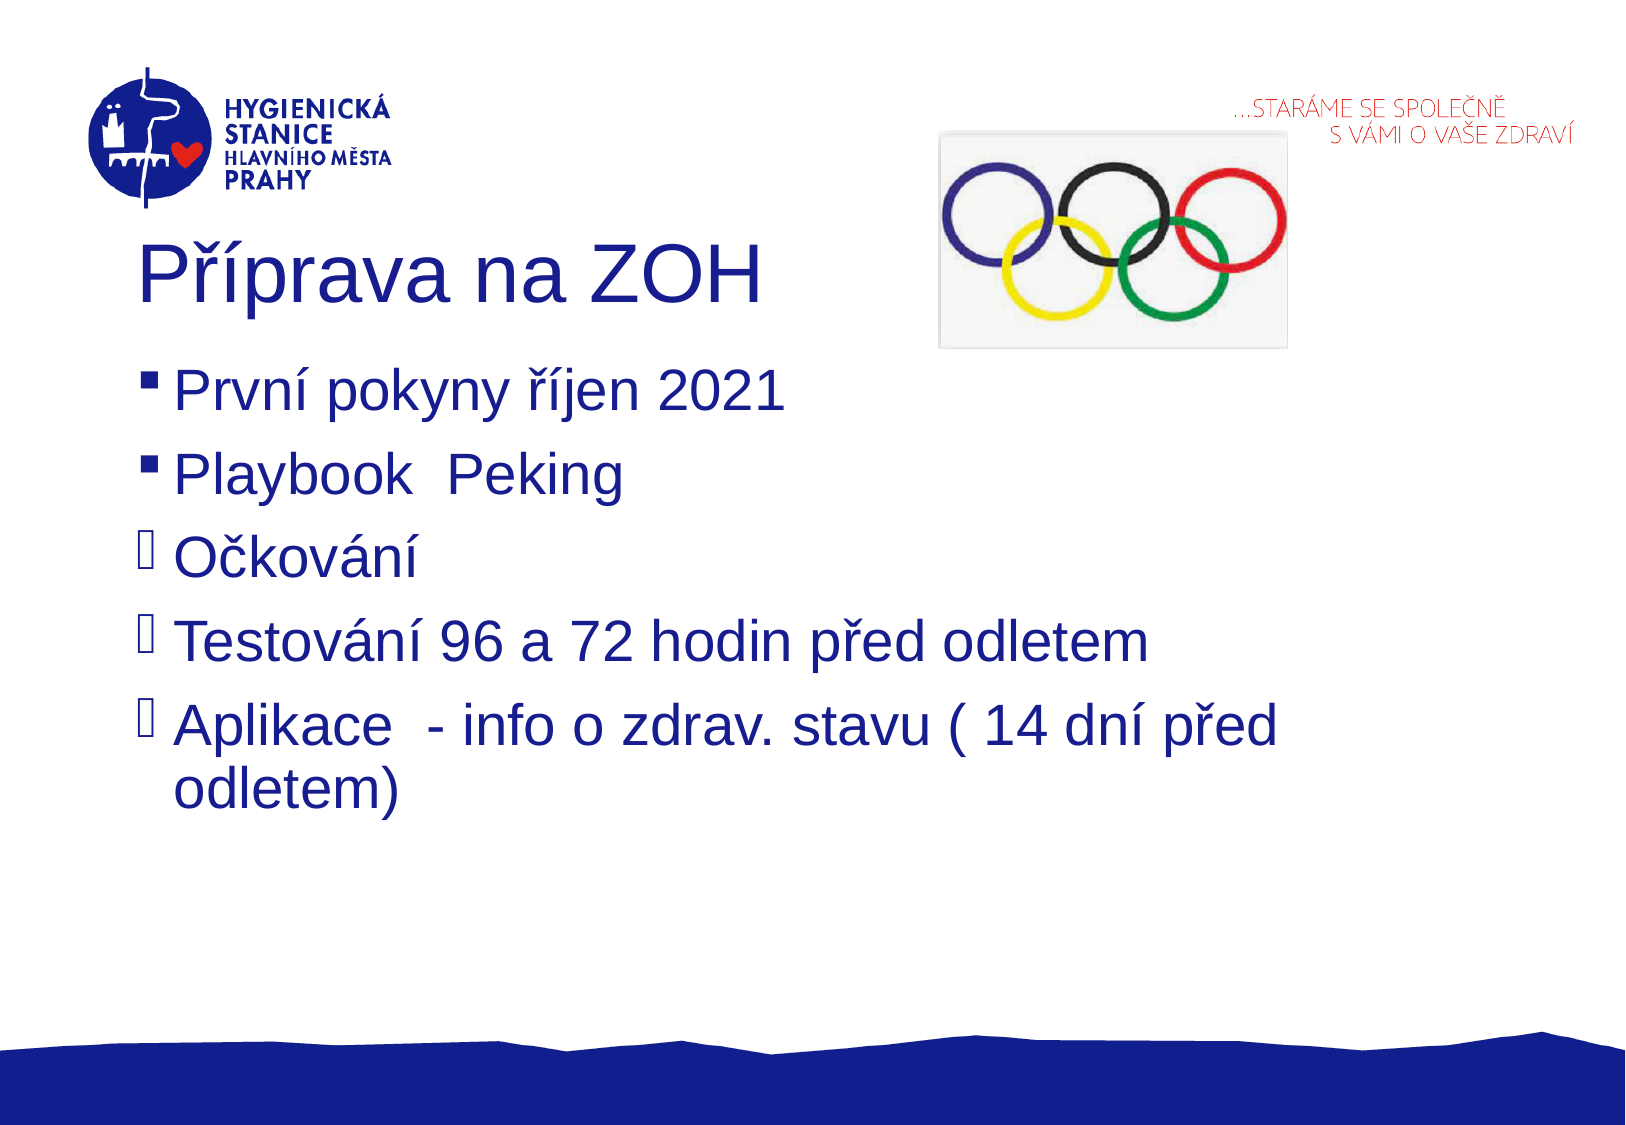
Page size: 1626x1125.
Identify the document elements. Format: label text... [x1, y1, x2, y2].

list První pokyny říjen 2021 Playbook Peking Očkování Testování 96 a 72 hodin před odletem Aplikace - info o zdrav. stavu ( 14 dní před odletem) [121, 352, 1523, 1010]
picture [0, 0, 1626, 1125]
title Příprava na ZOH [121, 166, 1523, 352]
